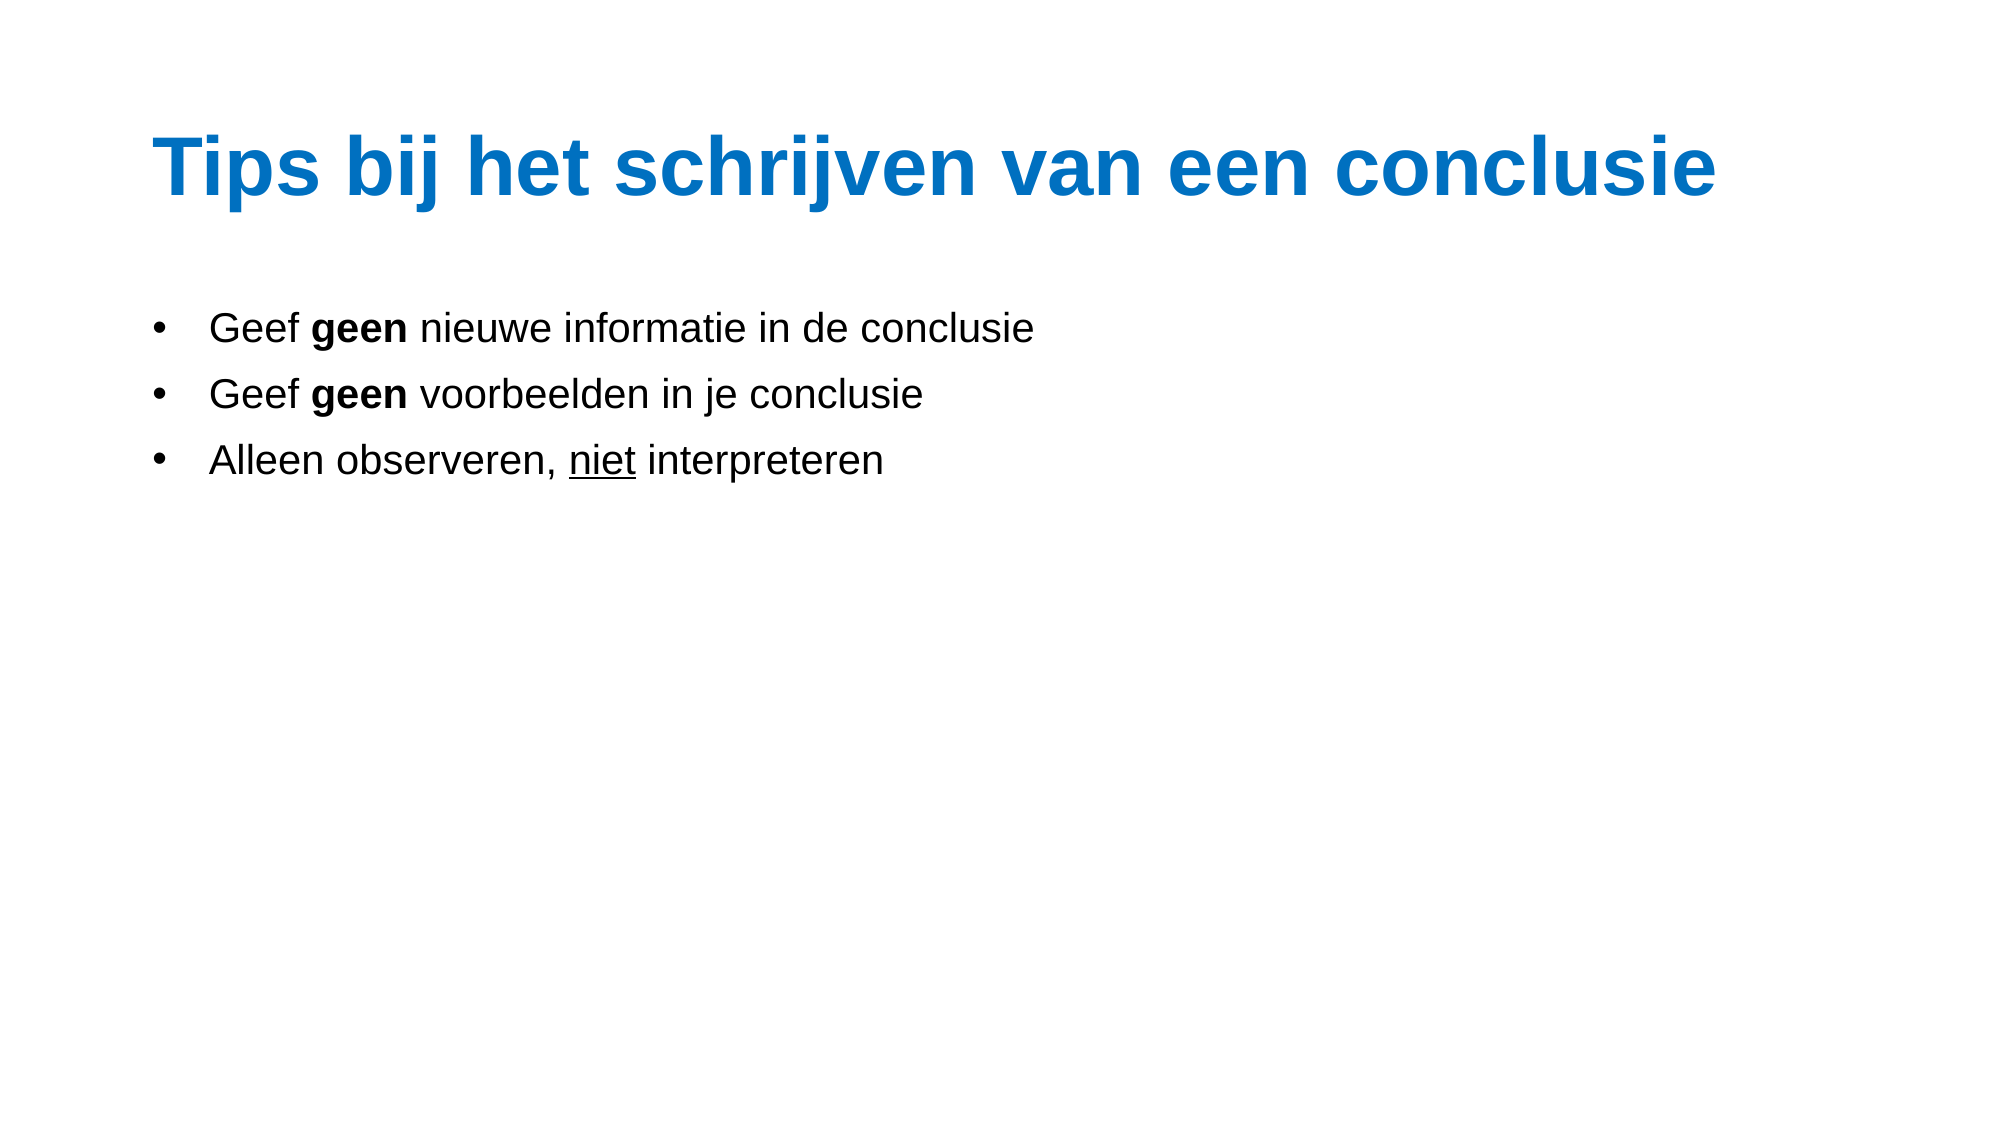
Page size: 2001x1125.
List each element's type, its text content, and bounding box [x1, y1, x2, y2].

list Geef geen nieuwe informatie in de conclusie Geef geen voorbeelden in je conclusie Alleen observeren, niet interpreteren [137, 299, 1863, 1014]
title Tips bij het schrijven van een conclusie [137, 59, 1863, 278]
